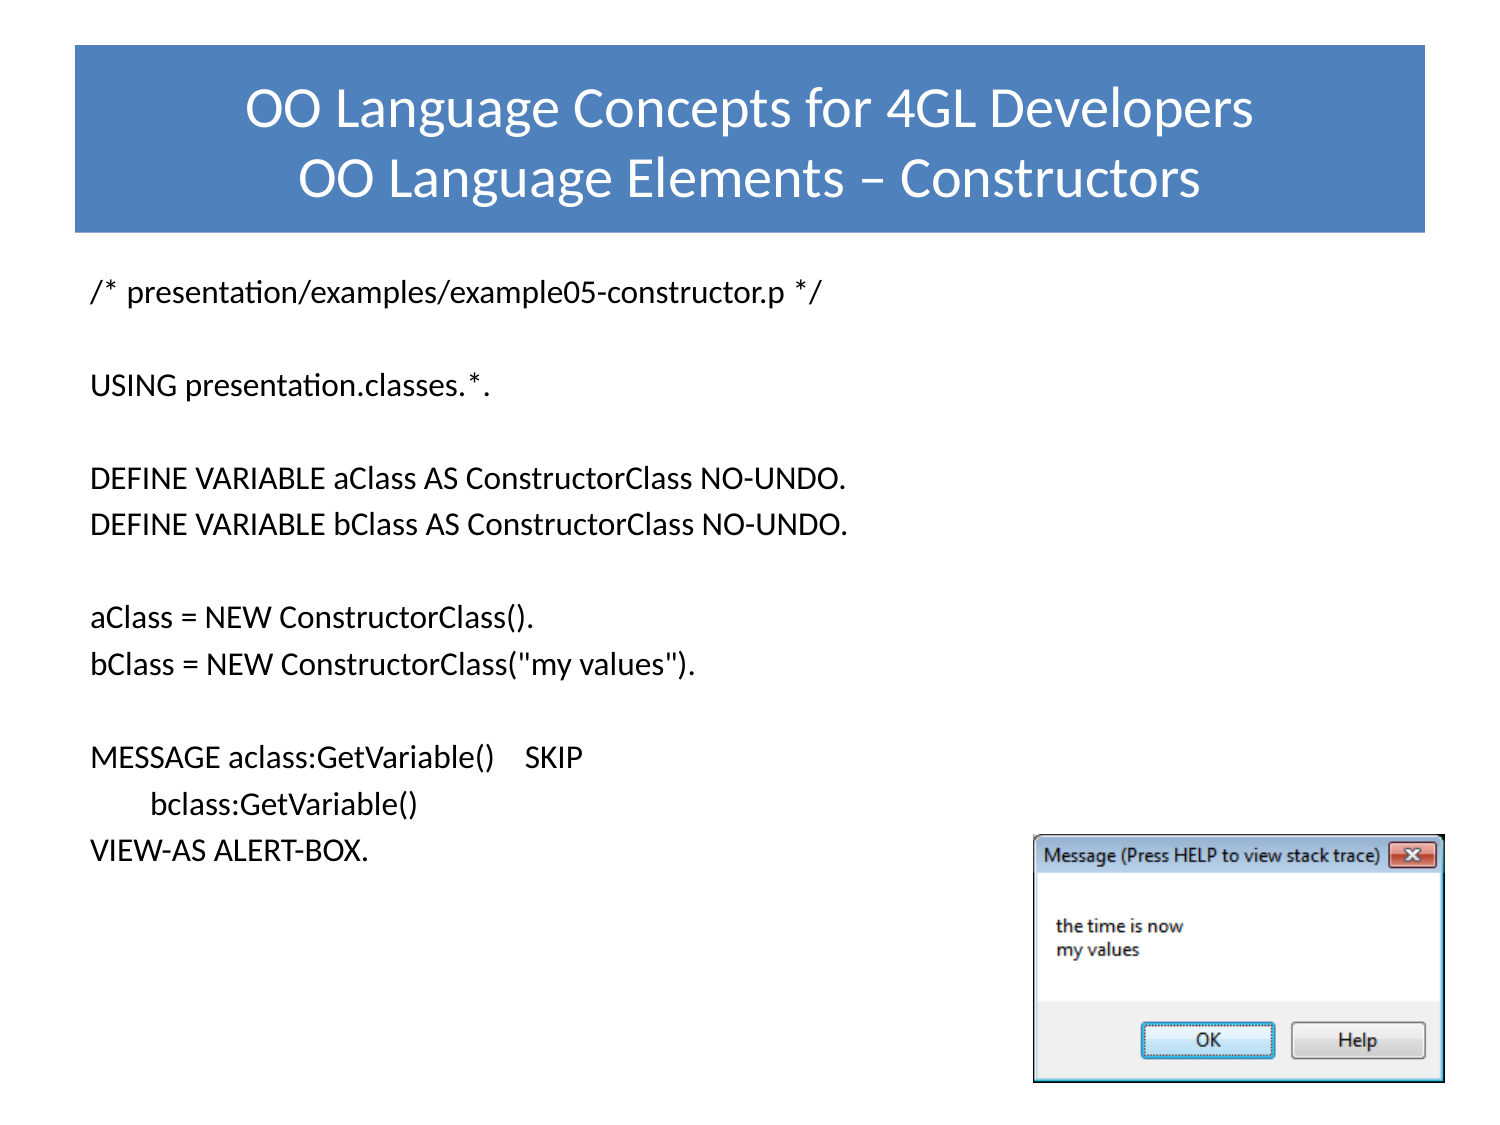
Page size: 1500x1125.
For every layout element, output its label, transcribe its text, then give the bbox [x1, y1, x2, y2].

picture [1033, 833, 1445, 1083]
list /* presentation/examples/example05-constructor.p */ USING presentation.classes.*. DEFINE VARIABLE aClass AS ConstructorClass NO-UNDO. DEFINE VARIABLE bClass AS ConstructorClass NO-UNDO. aClass = NEW ConstructorClass(). bClass = NEW ConstructorClass("my values"). MESSAGE aclass:GetVariable() SKIP bclass:GetVariable() VIEW-AS ALERT-BOX. [75, 262, 1425, 1005]
title OO Language Concepts for 4GL Developers OO Language Elements – Constructors [75, 45, 1425, 233]
